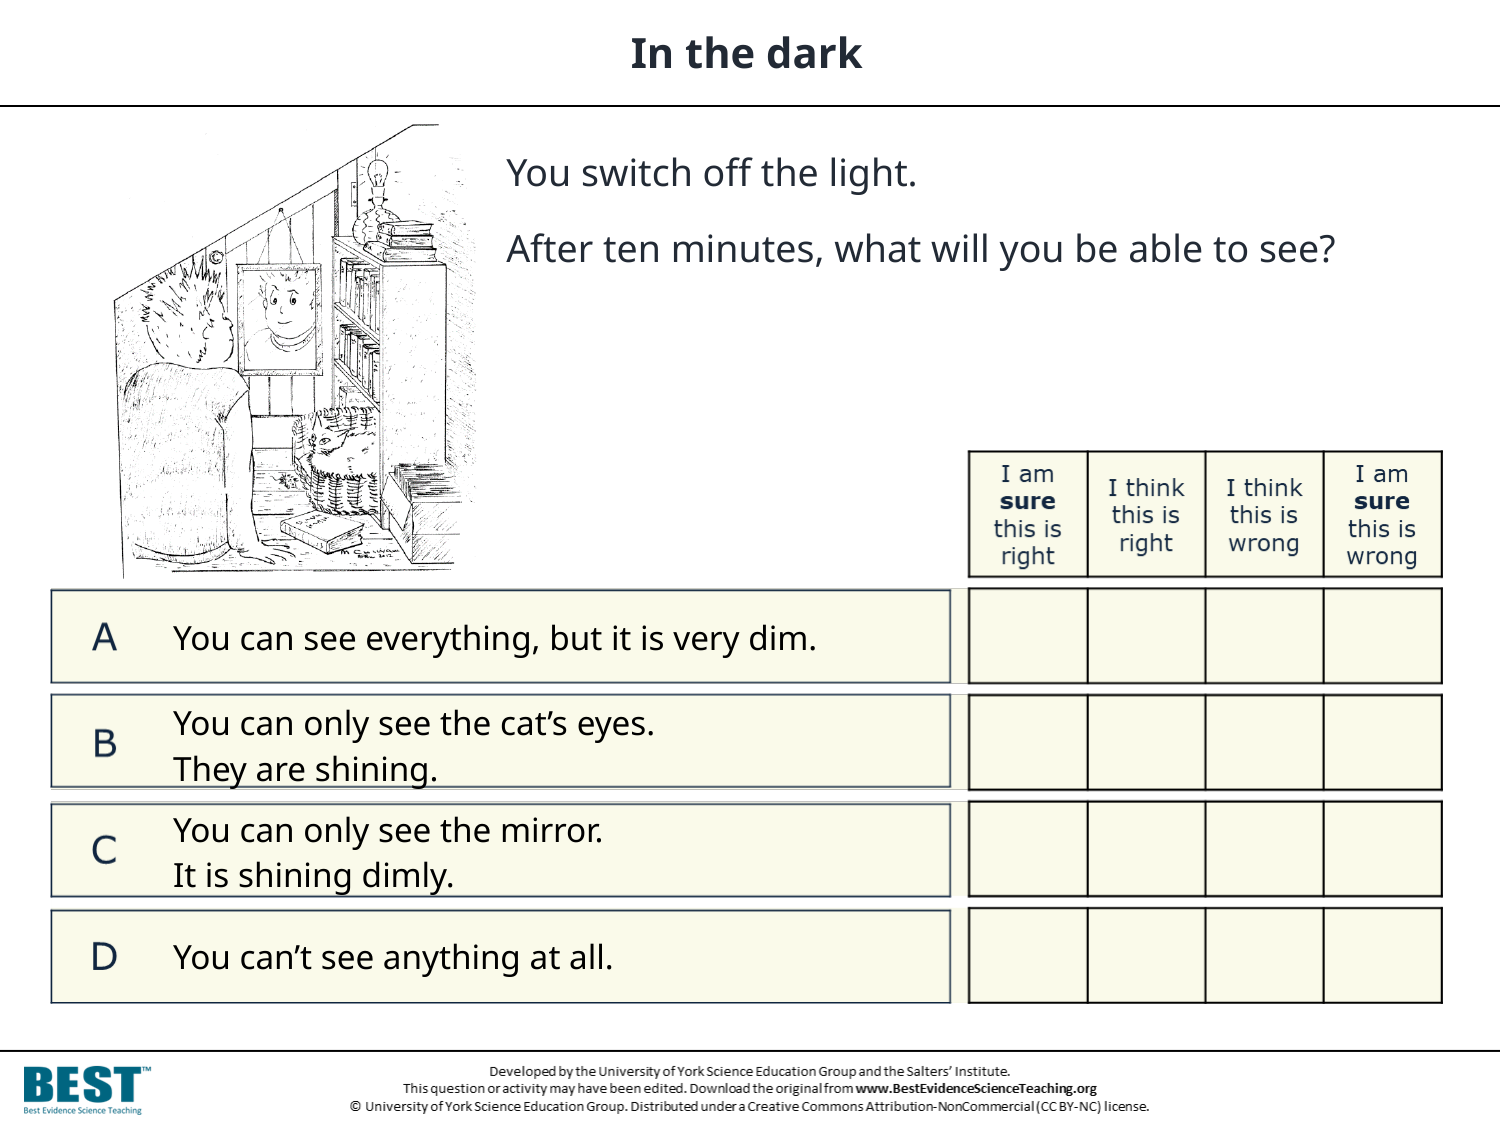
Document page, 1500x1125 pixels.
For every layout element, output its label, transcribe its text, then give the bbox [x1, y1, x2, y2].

picture [0, 105, 1500, 1125]
text_box In the dark [23, 4, 1471, 99]
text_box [50, 450, 1444, 1005]
